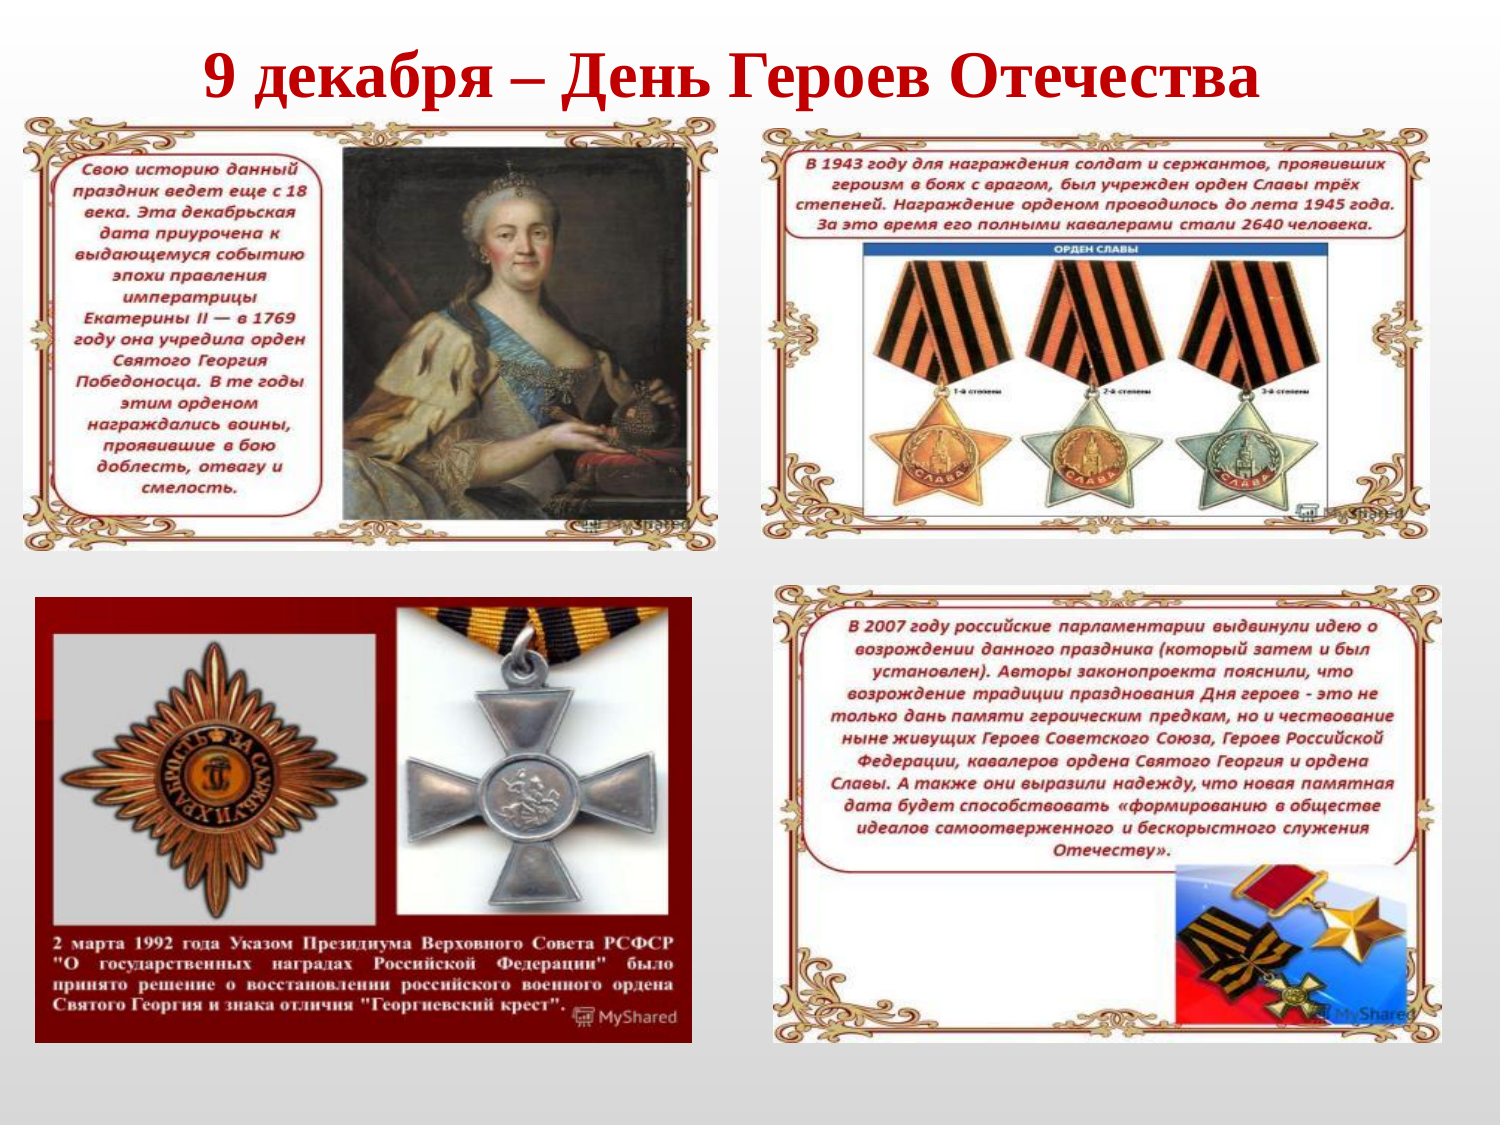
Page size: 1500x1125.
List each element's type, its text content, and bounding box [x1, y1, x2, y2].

picture [761, 128, 1430, 540]
picture [773, 585, 1442, 1044]
picture [23, 116, 718, 551]
text_box 9 декабря – День Героев Отечества [152, 23, 1348, 119]
picture [34, 597, 692, 1044]
